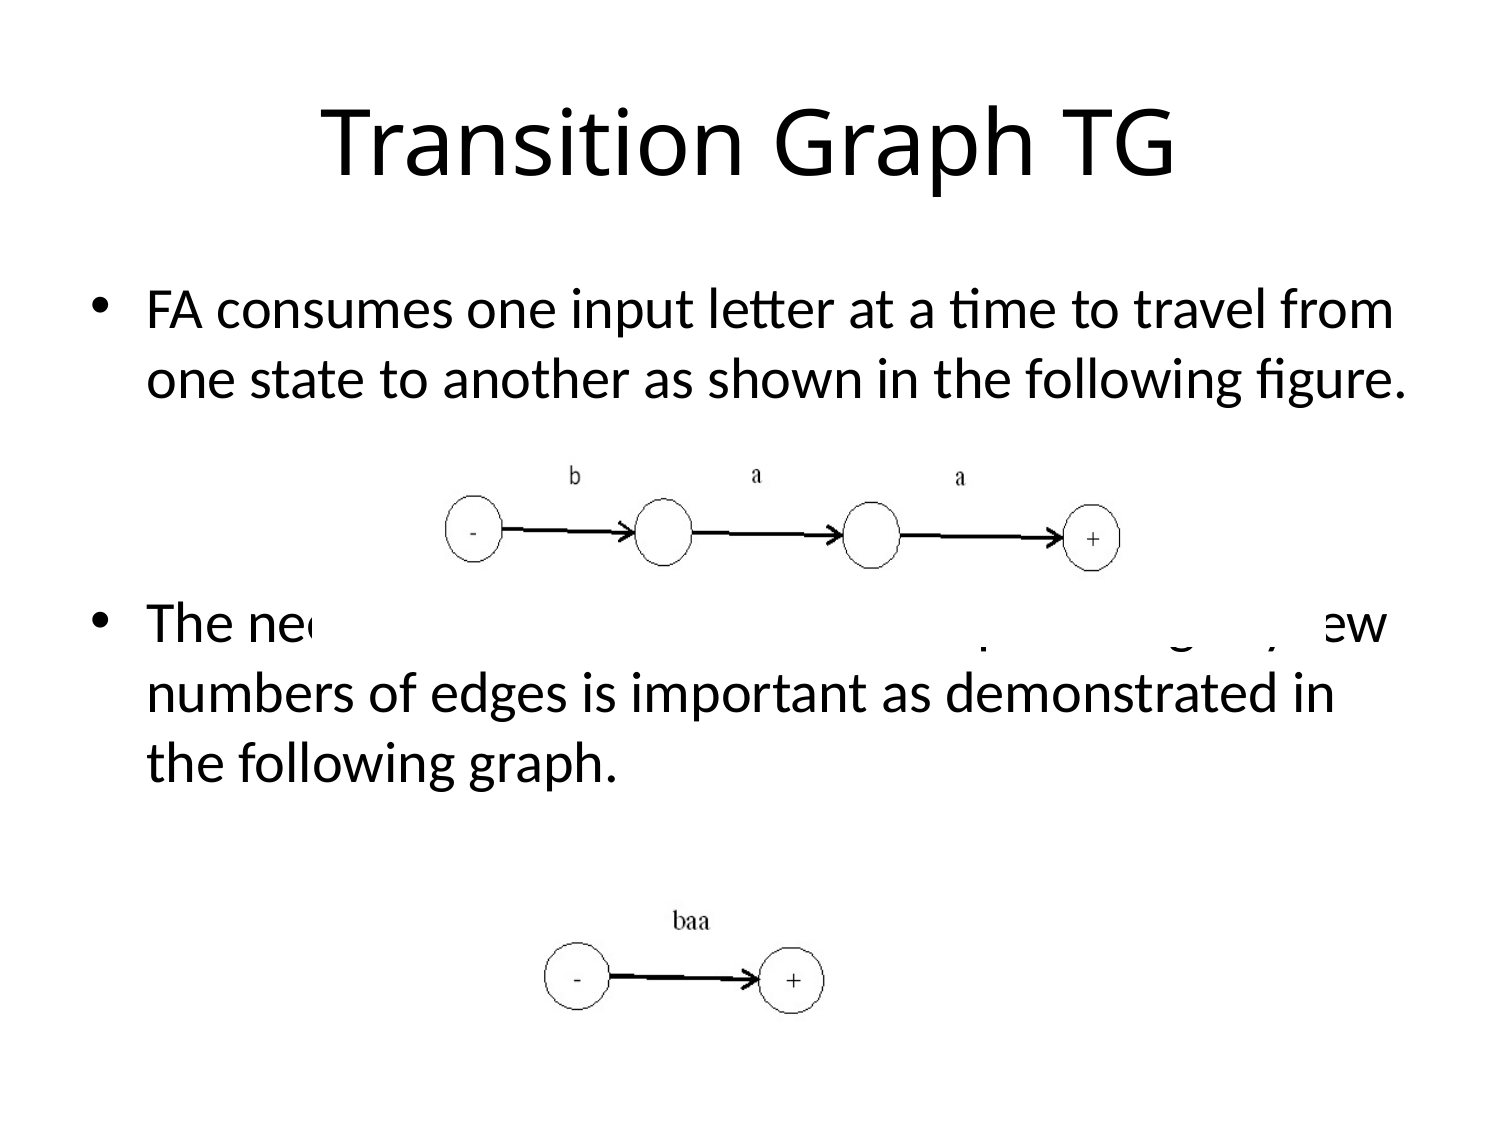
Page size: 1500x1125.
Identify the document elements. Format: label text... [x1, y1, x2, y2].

list FA consumes one input letter at a time to travel from one state to another as shown in the following figure. The need for a machine which accepts strings by few numbers of edges is important as demonstrated in the following graph. [75, 262, 1425, 1100]
picture [174, 890, 1326, 1088]
picture [312, 449, 1326, 647]
title Transition Graph TG­ [75, 45, 1425, 233]
